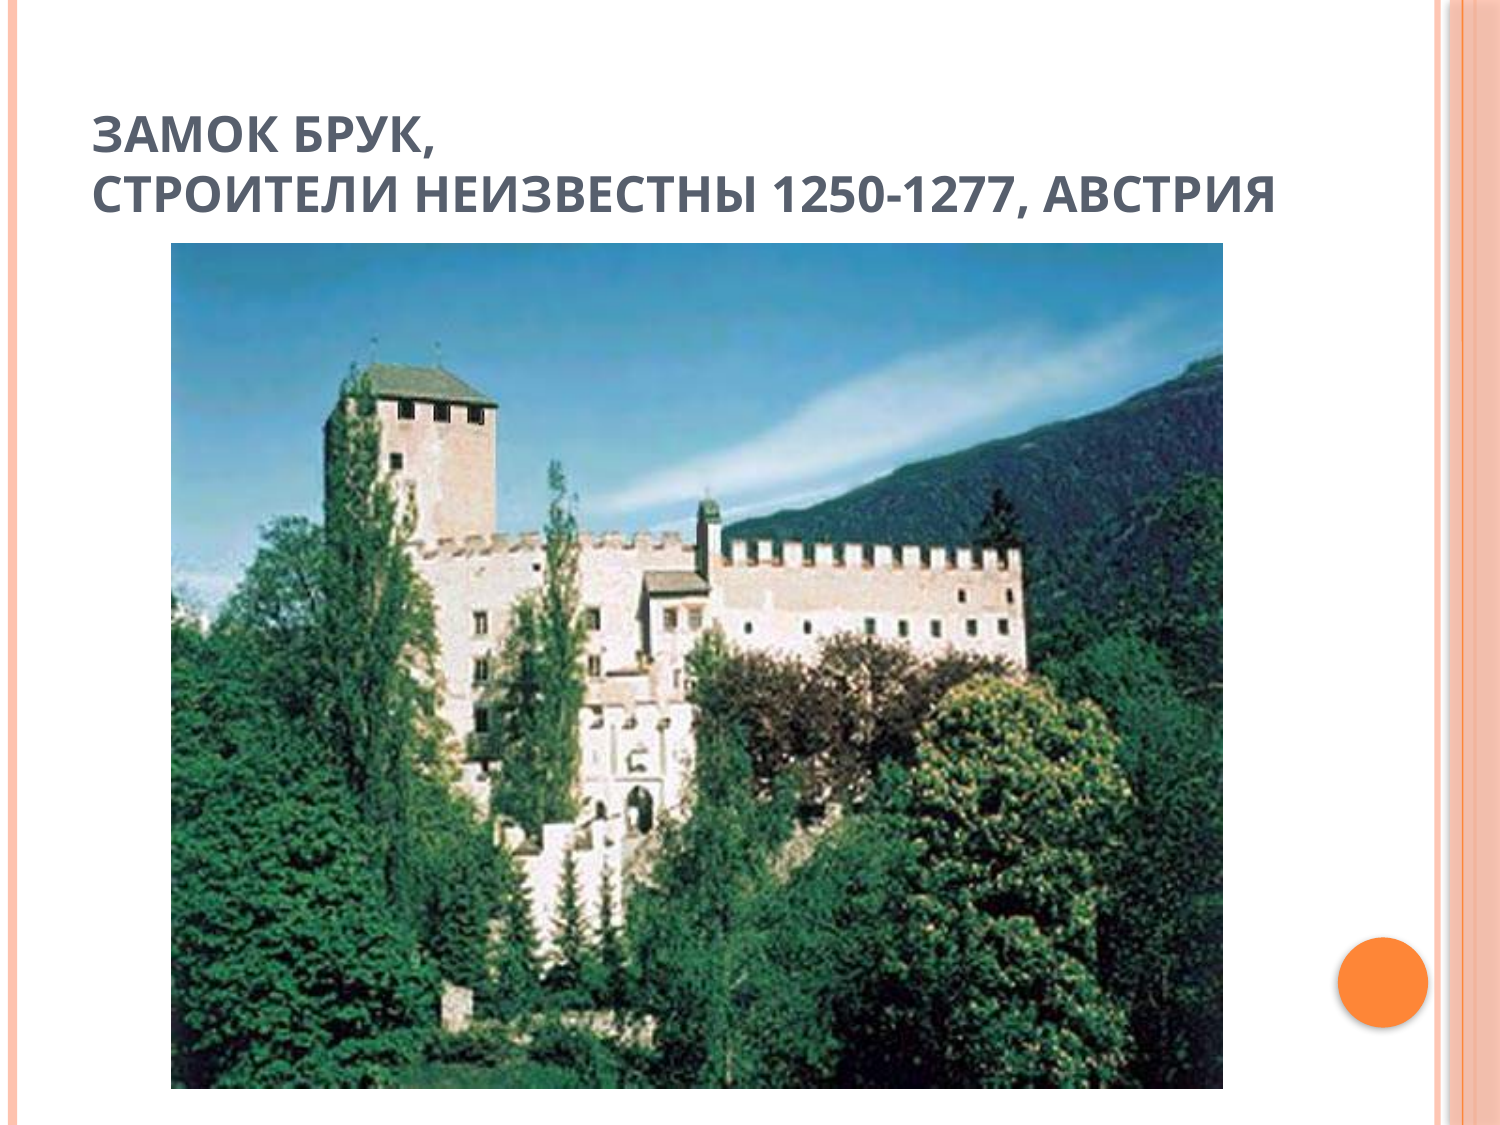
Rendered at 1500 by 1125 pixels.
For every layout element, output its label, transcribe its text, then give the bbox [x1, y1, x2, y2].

picture [170, 242, 1223, 1089]
title Замок Брук, строители неизвестны 1250-1277, Австрия [76, 42, 1302, 231]
